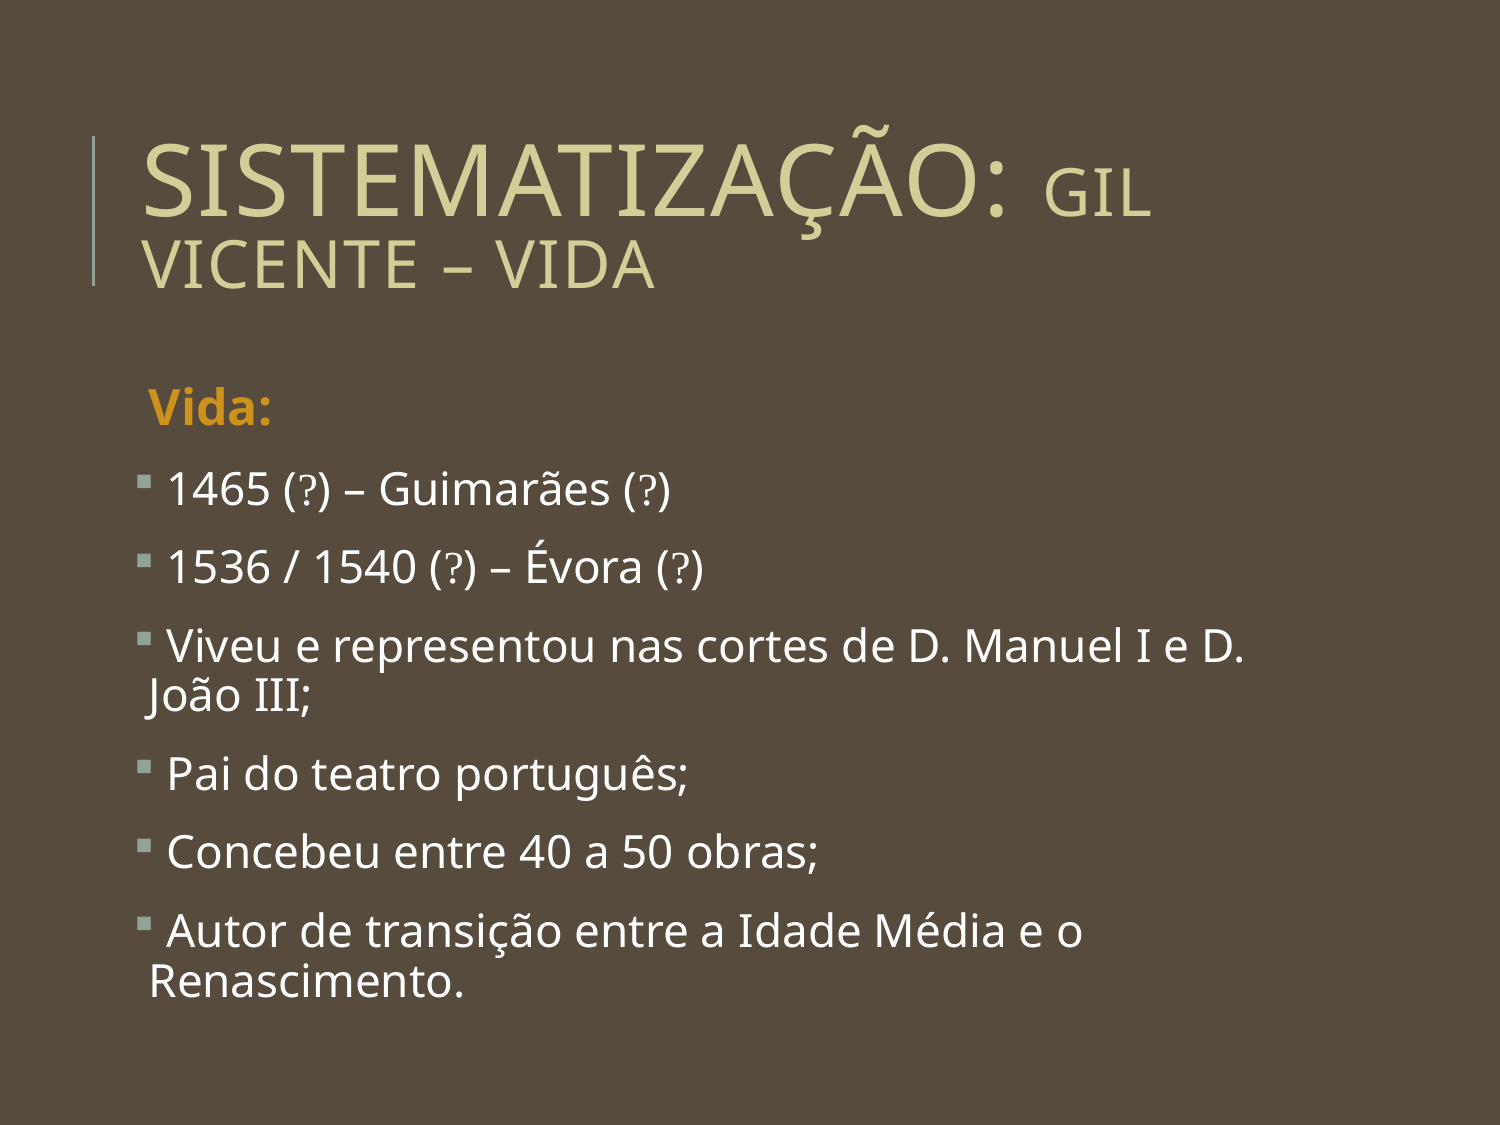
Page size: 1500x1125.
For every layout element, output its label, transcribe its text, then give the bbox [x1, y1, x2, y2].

title Sistematização: Gil Vicente – Vida [126, 96, 1322, 342]
list Vida: 1465 (?) – Guimarães (?) 1536 / 1540 (?) – Évora (?) Viveu e representou nas cortes de D. Manuel I e D. João III; Pai do teatro português; Concebeu entre 40 a 50 obras; Autor de transição entre a Idade Média e o Renascimento. [126, 375, 1322, 1035]
